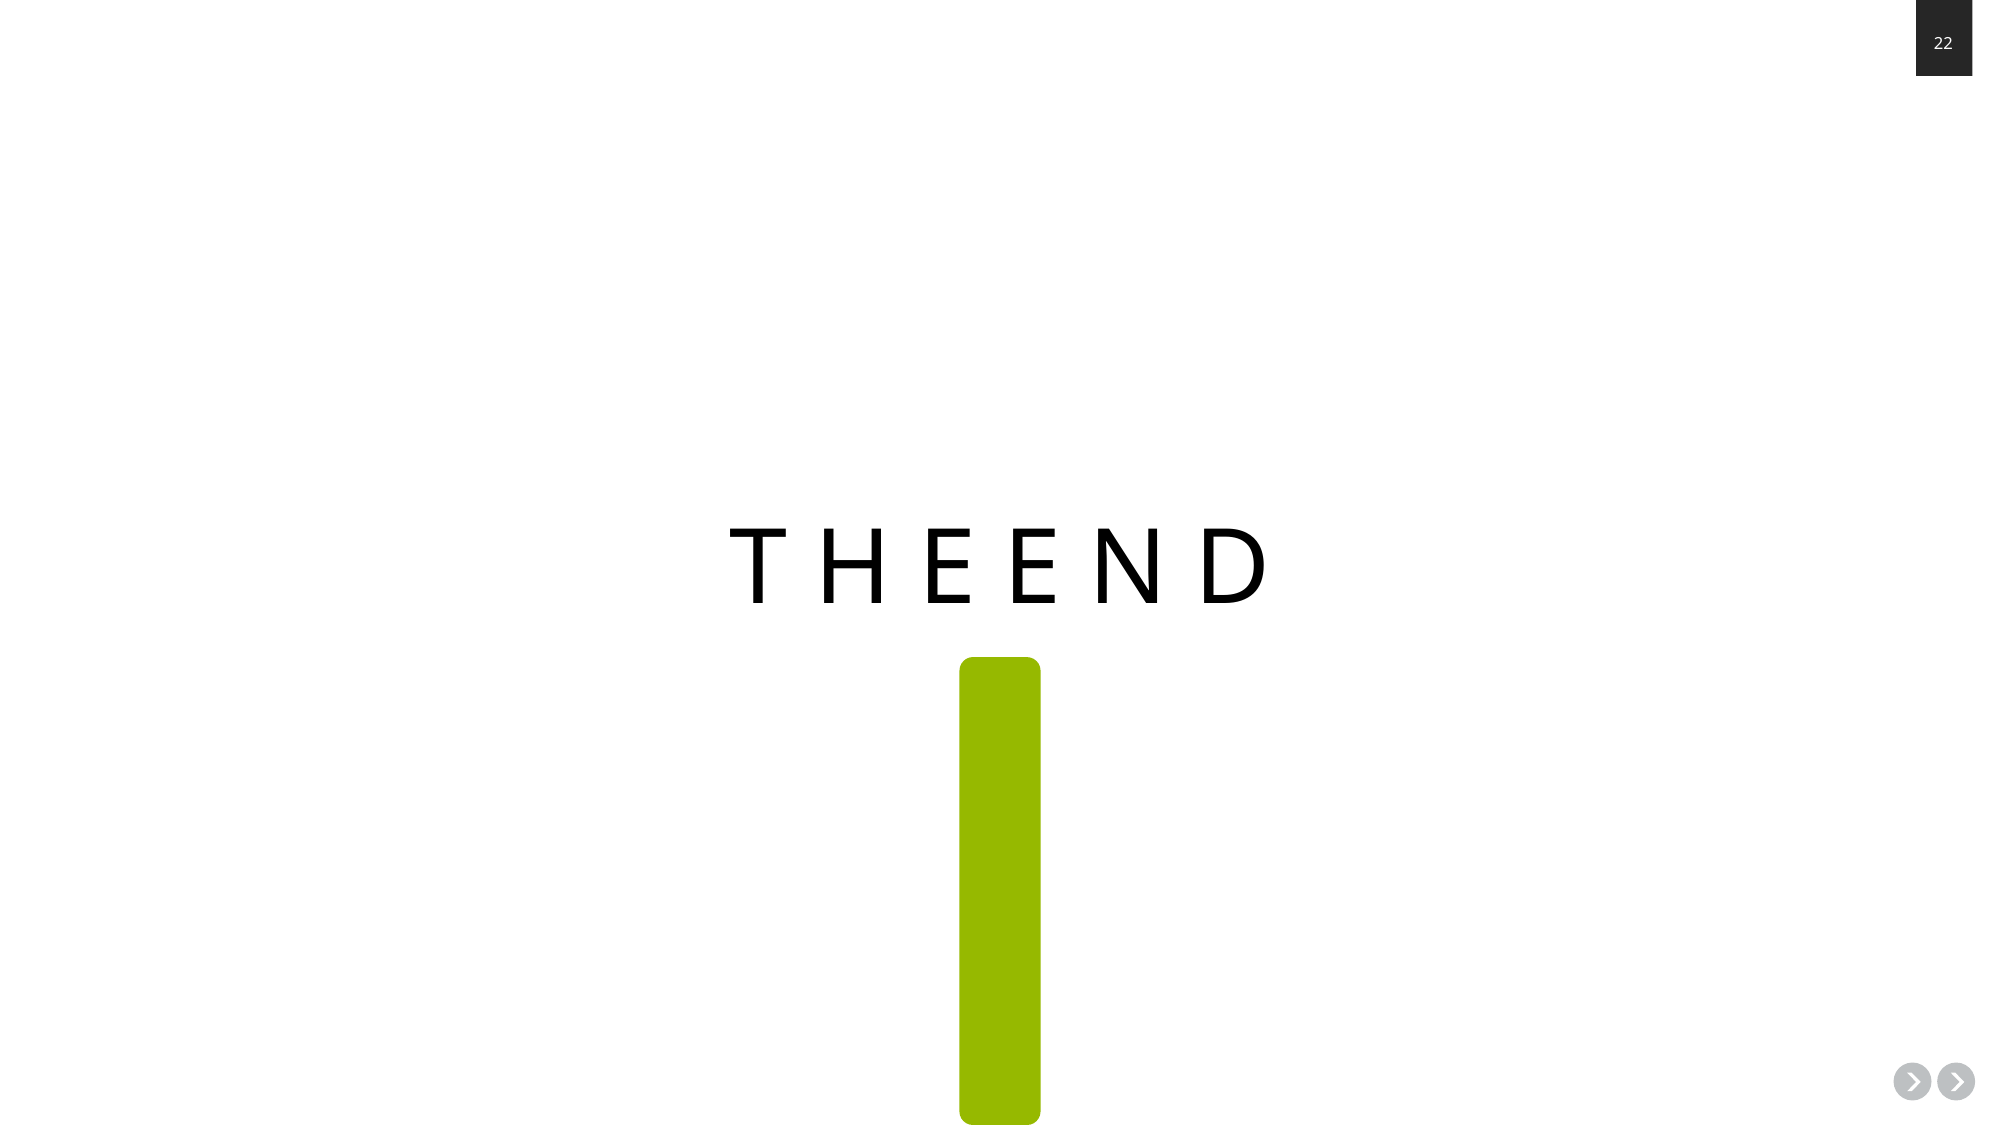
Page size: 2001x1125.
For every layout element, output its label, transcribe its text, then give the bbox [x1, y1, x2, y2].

text_box T H E E N D [714, 491, 1286, 632]
text_box [958, 656, 1042, 1125]
